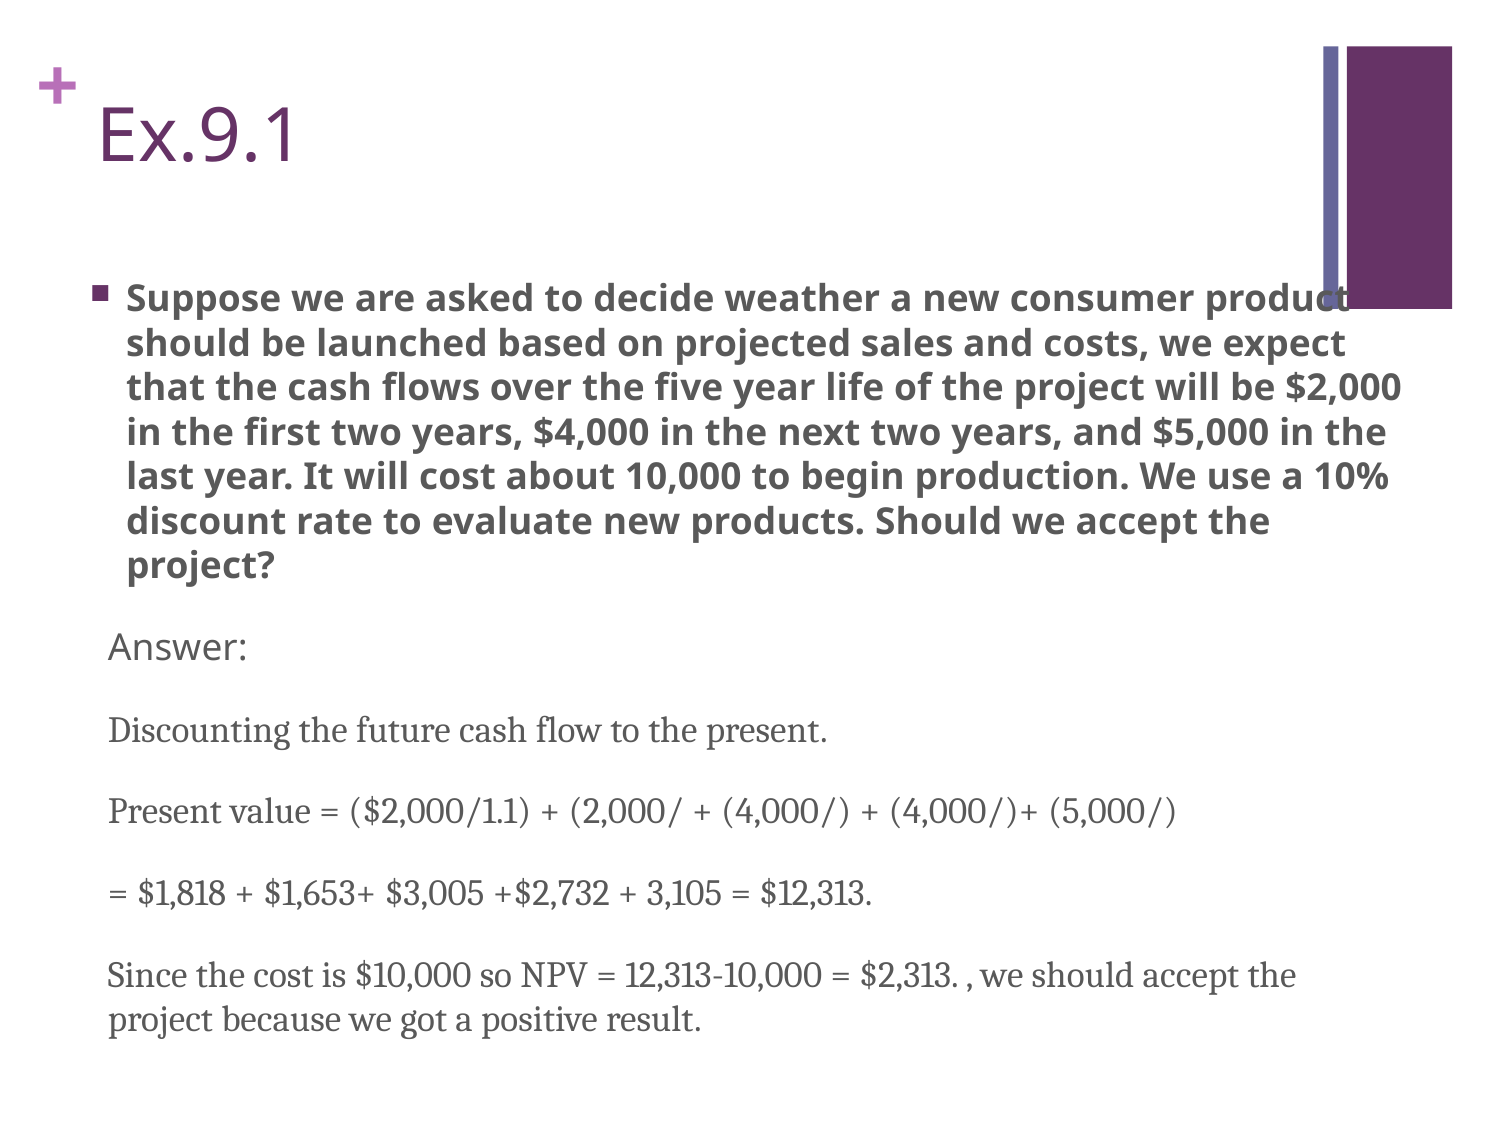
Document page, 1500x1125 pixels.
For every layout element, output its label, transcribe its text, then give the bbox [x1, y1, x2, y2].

title Ex.9.1 [81, 79, 1322, 263]
